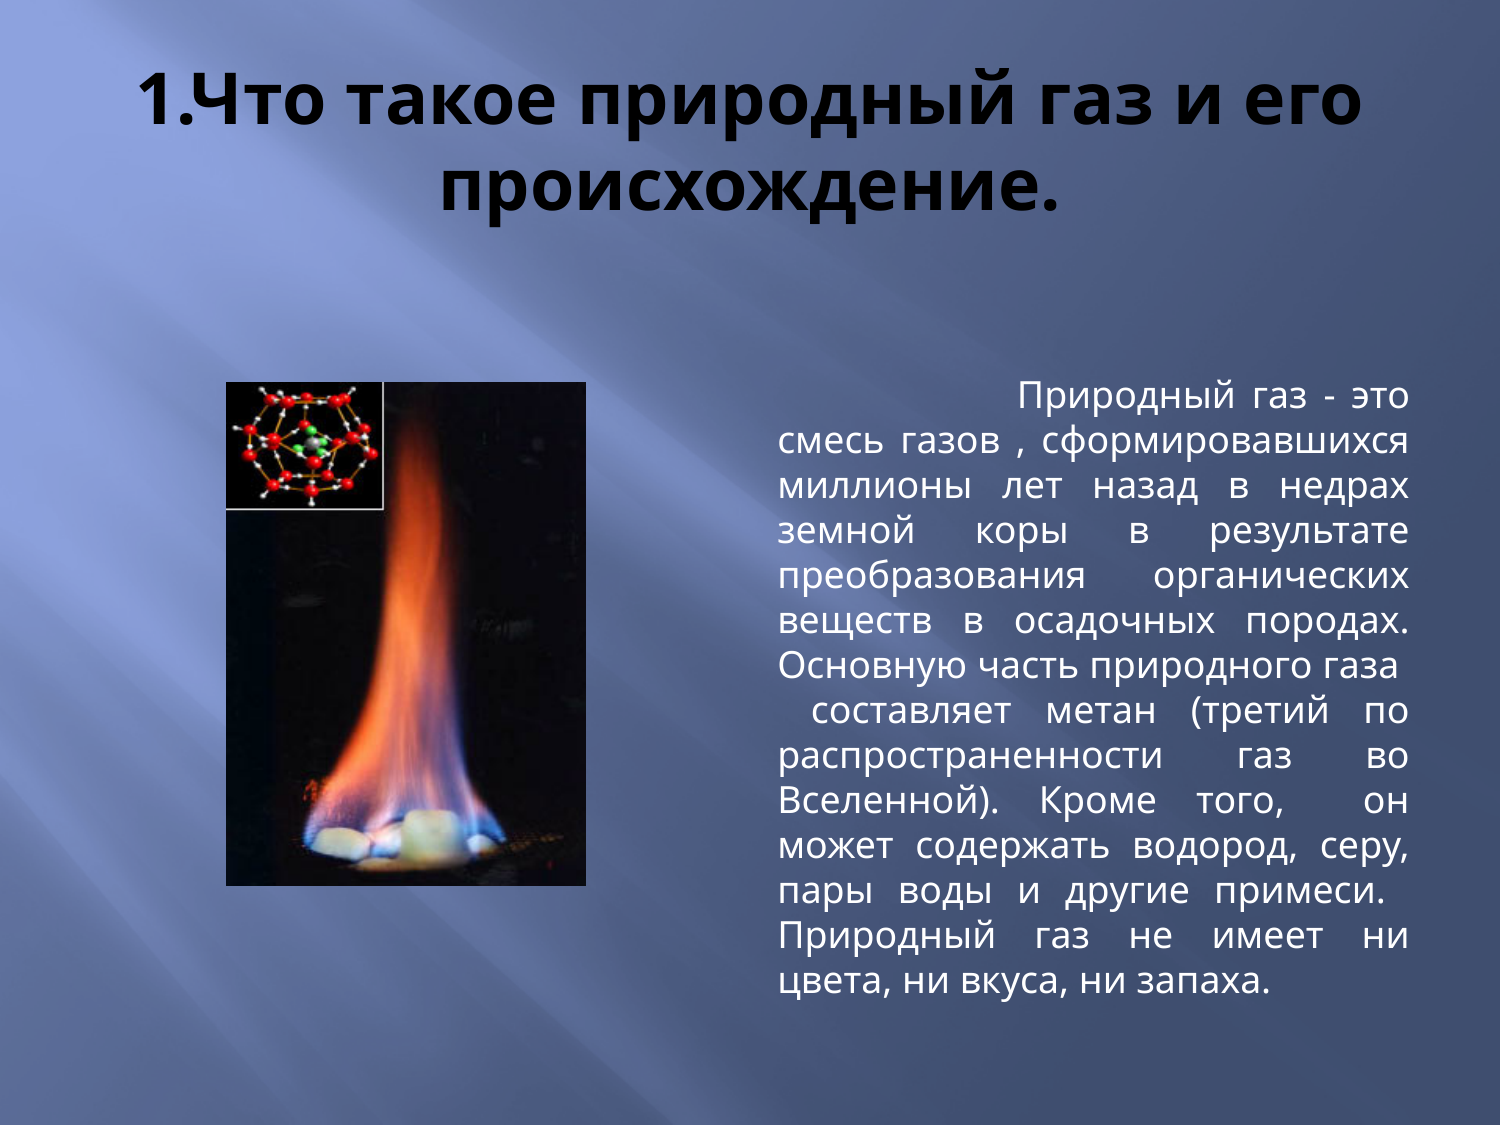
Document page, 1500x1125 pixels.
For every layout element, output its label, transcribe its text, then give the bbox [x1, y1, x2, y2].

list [226, 381, 587, 886]
title 1.Что такое природный газ и его происхождение. [75, 45, 1425, 233]
list Природный газ - это смесь газов , сформировавшихся миллионы лет назад в недрах земной коры в результате преобразования органических веществ в осадочных породах. Основную часть природного газа составляет метан (третий по распространенности газ во Вселенной). Кроме того, он может содержать водород, серу, пары воды и другие примеси. Природный газ не имеет ни цвета, ни вкуса, ни запаха. [762, 363, 1425, 1125]
